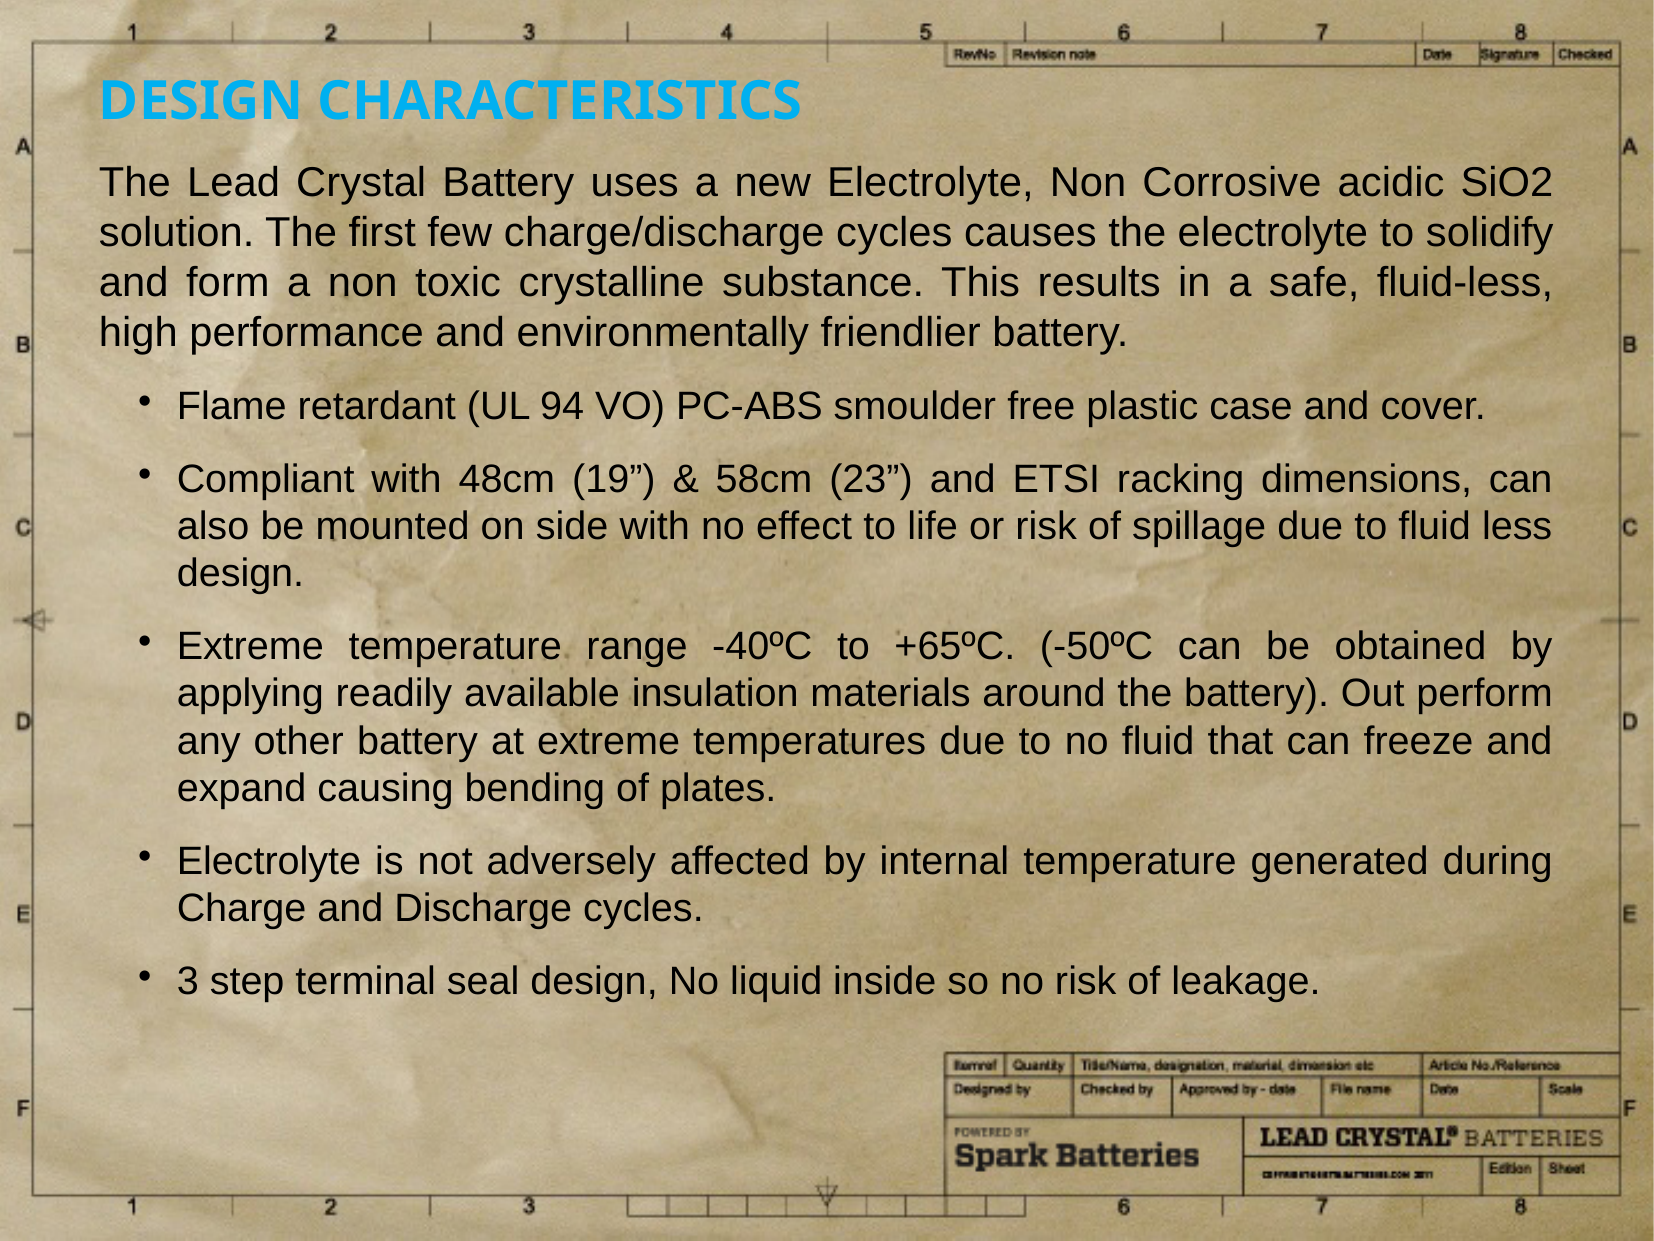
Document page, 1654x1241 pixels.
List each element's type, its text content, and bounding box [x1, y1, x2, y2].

picture [0, 0, 1654, 1241]
text_box DESIGN CHARACTERISTICS The Lead Crystal Battery uses a new Electrolyte, Non Corrosive acidic SiO2 solution. The first few charge/discharge cycles causes the electrolyte to solidify and form a non toxic crystalline substance. This results in a safe, fluid-less, high performance and environmentally friendlier battery. Flame retardant (UL 94 VO) PC-ABS smoulder free plastic case and cover. Compliant with 48cm (19”) & 58cm (23”) and ETSI racking dimensions, can also be mounted on side with no effect to life or risk of spillage due to fluid less design. Extreme temperature range -40ºC to +65ºC. (-50ºC can be obtained by applying readily available insulation materials around the battery). Out perform any other battery at extreme temperatures due to no fluid that can freeze and expand causing bending of plates. Electrolyte is not adversely affected by internal temperature generated during Charge and Discharge cycles. 3 step terminal seal design, No liquid inside so no risk of leakage. [82, 45, 1571, 1099]
